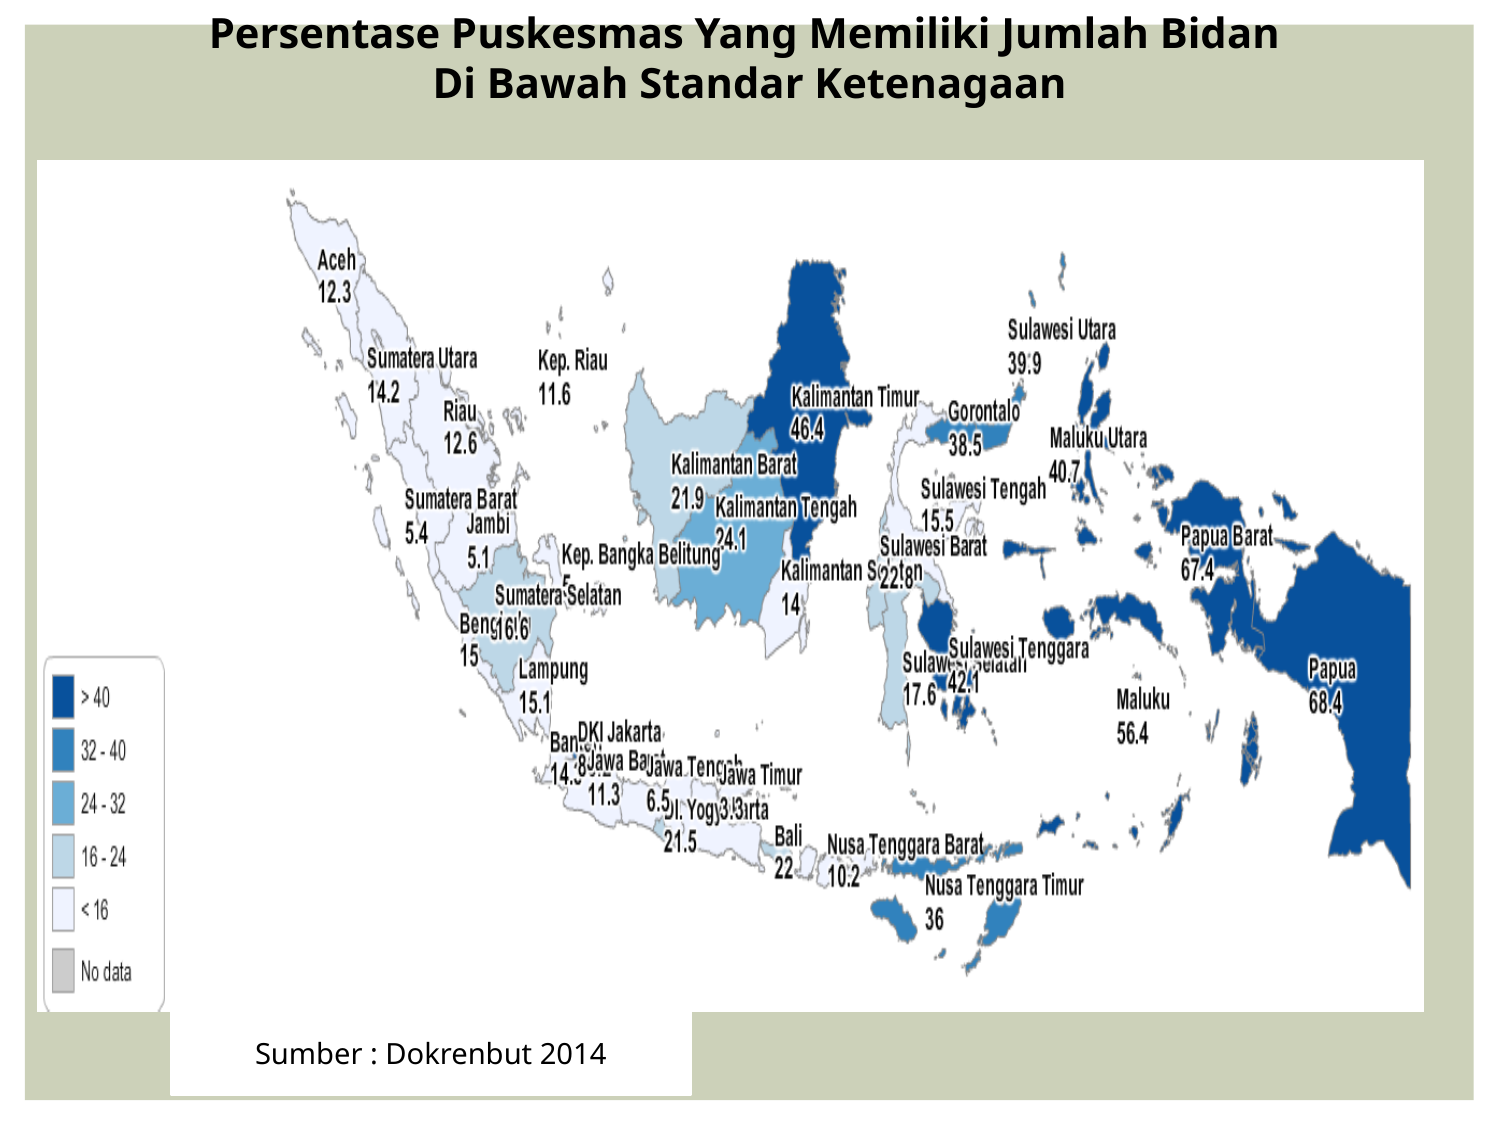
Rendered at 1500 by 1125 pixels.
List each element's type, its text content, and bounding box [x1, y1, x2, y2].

text_box Persentase Puskesmas Yang Memiliki Jumlah Bidan Di Bawah Standar Ketenagaan [0, 0, 1500, 115]
picture [37, 160, 1424, 1012]
text_box Sumber : Dokrenbut 2014 [170, 1020, 692, 1096]
